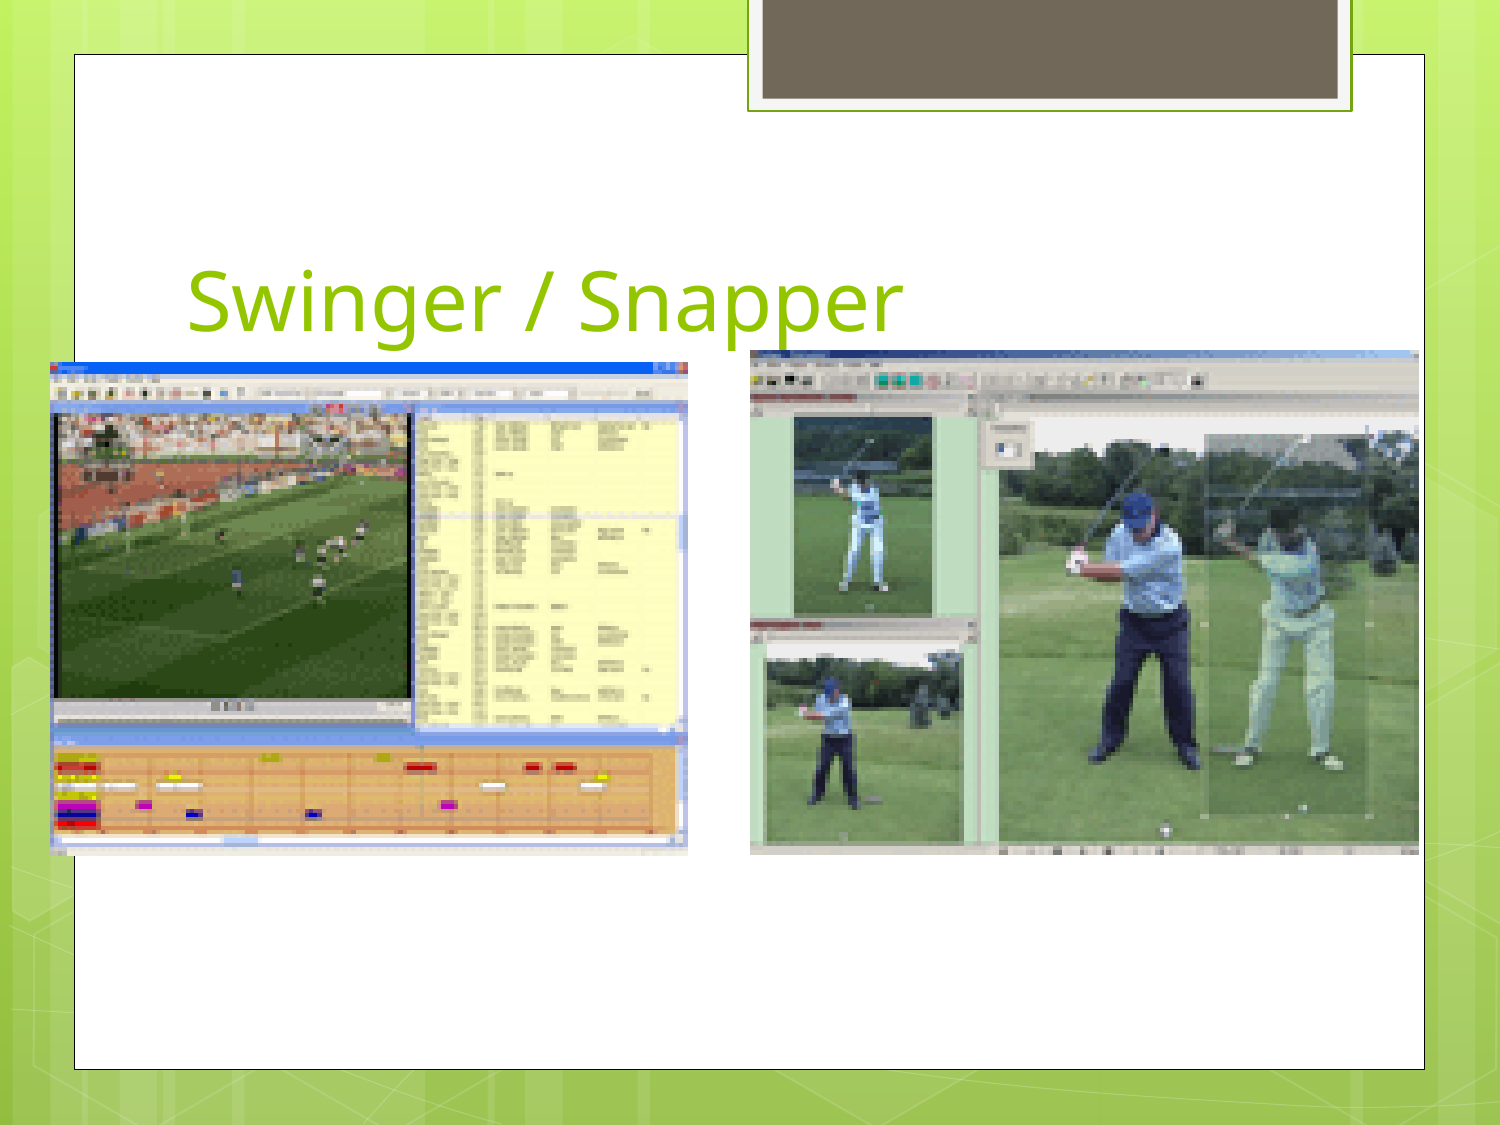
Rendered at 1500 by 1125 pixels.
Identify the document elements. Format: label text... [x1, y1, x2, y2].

picture [49, 362, 689, 856]
title Swinger / Snapper [171, 168, 1324, 357]
picture [749, 350, 1419, 855]
